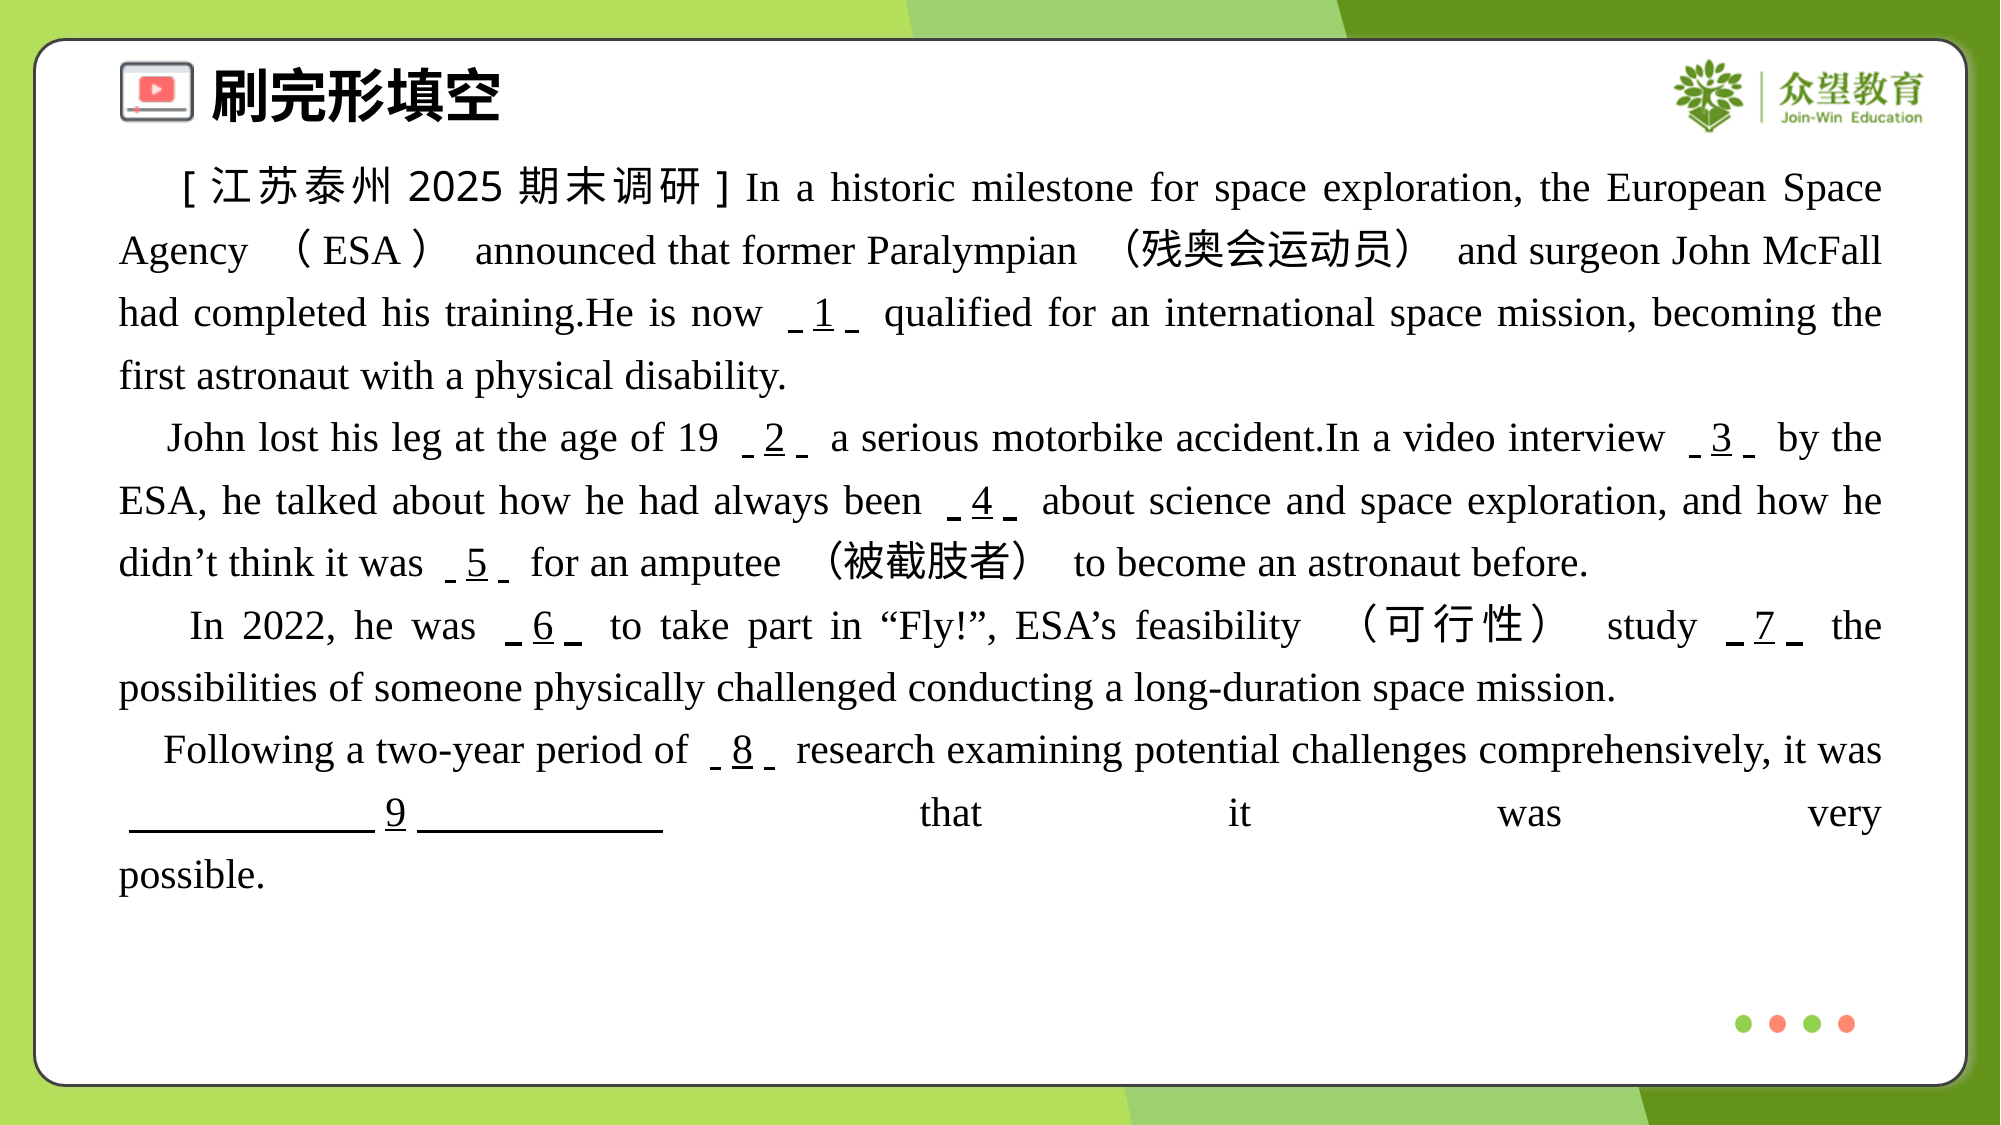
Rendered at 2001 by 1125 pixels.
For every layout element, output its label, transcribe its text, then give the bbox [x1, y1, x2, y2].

picture [0, 0, 2000, 1125]
text_box [江苏泰州2025期末调研] In a historic milestone for space exploration, the European Space Agency （ESA） announced that former Paralympian （残奥会运动员） and surgeon John McFall had completed his training.He is now . .1. . qualified for an international space mission, becoming the first astronaut with a physical disability. John lost his leg at the age of 19 . .2. . a serious motorbike accident.In a video interview . .3. . by the ESA, he talked about how he had always been . .4. . about science and space exploration, and how he didn’t think it was . .5. . for an amputee （被截肢者） to become an astronaut before. In 2022, he was . .6. . to take part in “Fly!”, ESA’s feasibility （可行性） study . .7. . the possibilities of someone physically challenged conducting a long-duration space mission. Following a two-year period of . .8. . research examining potential challenges comprehensively, it was . .9. . that it was very possible.#4 [118, 147, 1883, 892]
